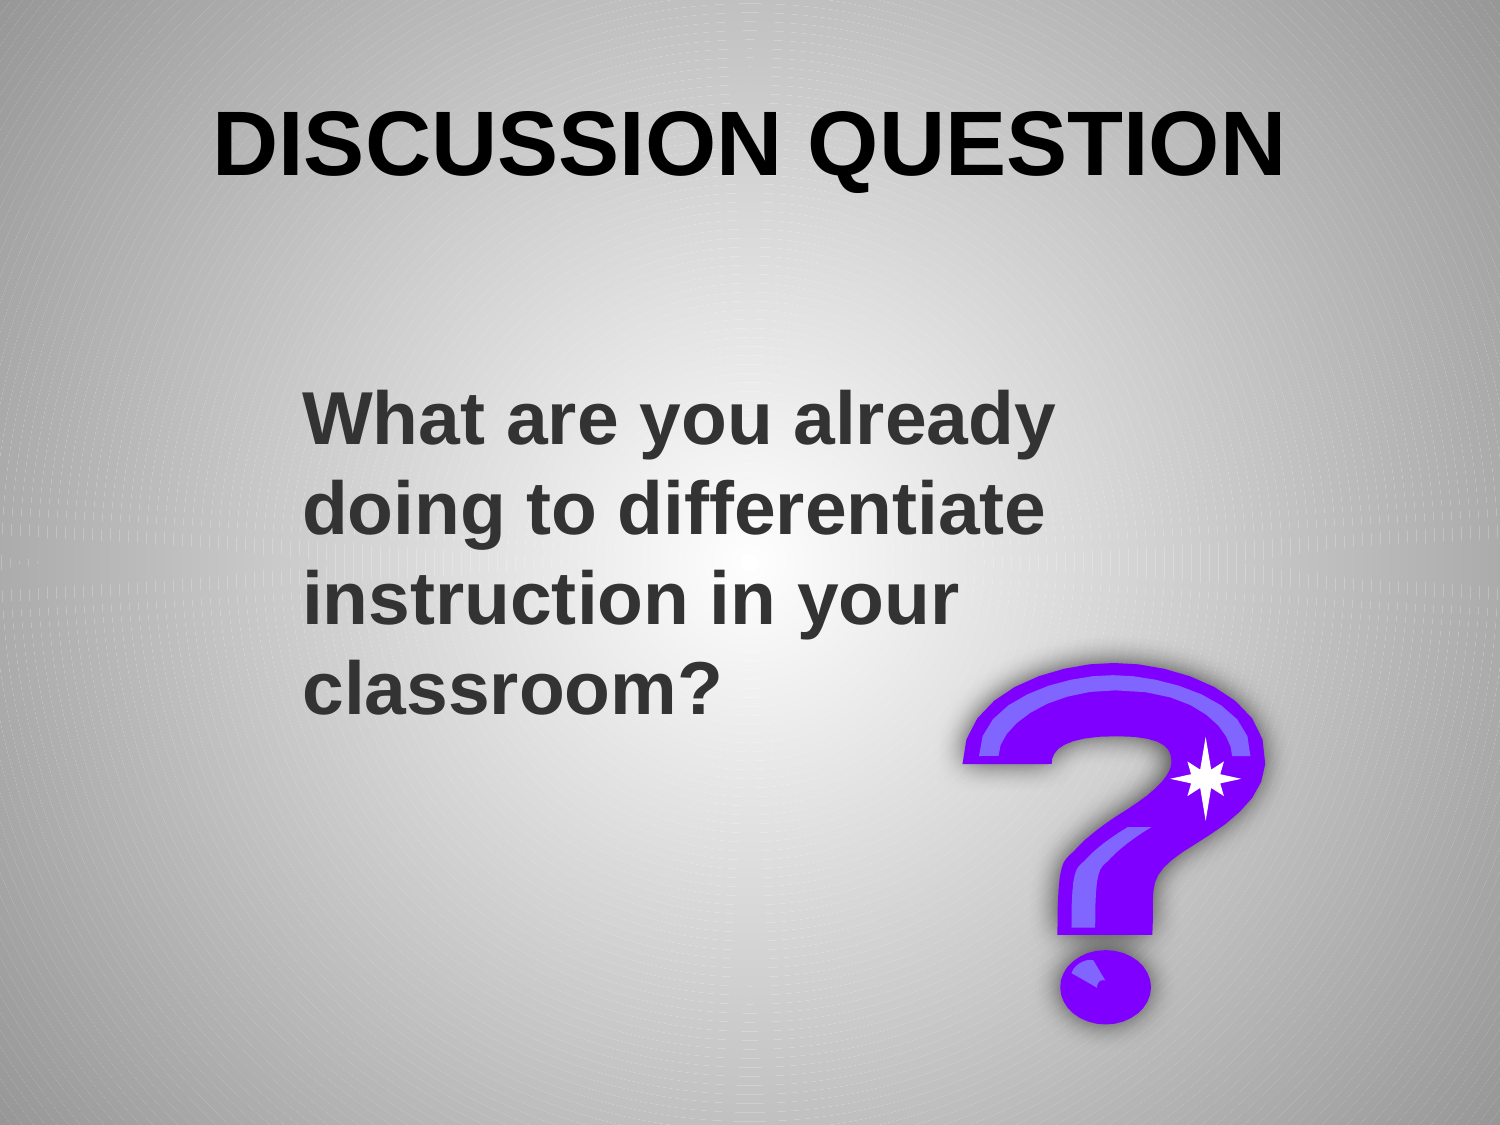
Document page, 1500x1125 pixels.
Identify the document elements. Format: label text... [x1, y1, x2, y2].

title Discussion Question [74, 44, 1426, 233]
text_box What are you already doing to differentiate instruction in your classroom? [287, 362, 1213, 738]
text_box [374, 324, 1263, 400]
picture [962, 662, 1271, 1026]
